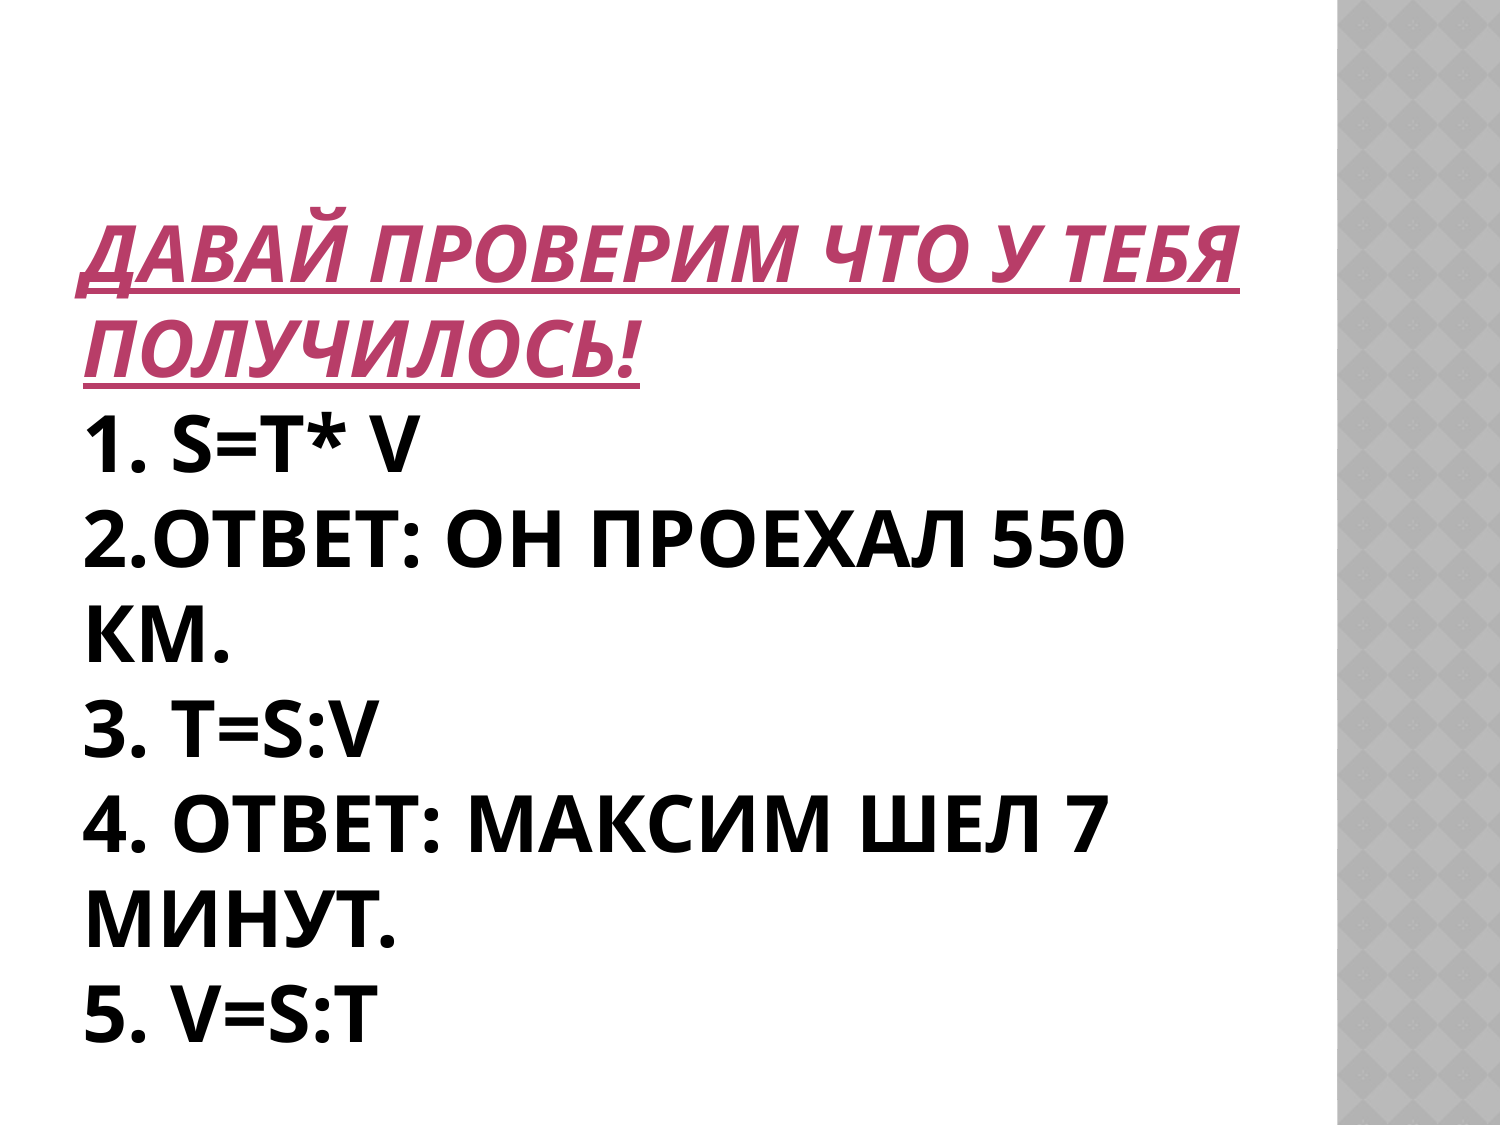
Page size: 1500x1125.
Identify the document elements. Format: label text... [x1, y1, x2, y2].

title Давай проверим что у тебя получилось! 1. S=t* V 2.ответ: он проехал 550 км. 3. t=s:v 4. Ответ: максим шел 7 минут. 5. v=s:t [75, 52, 1263, 1059]
